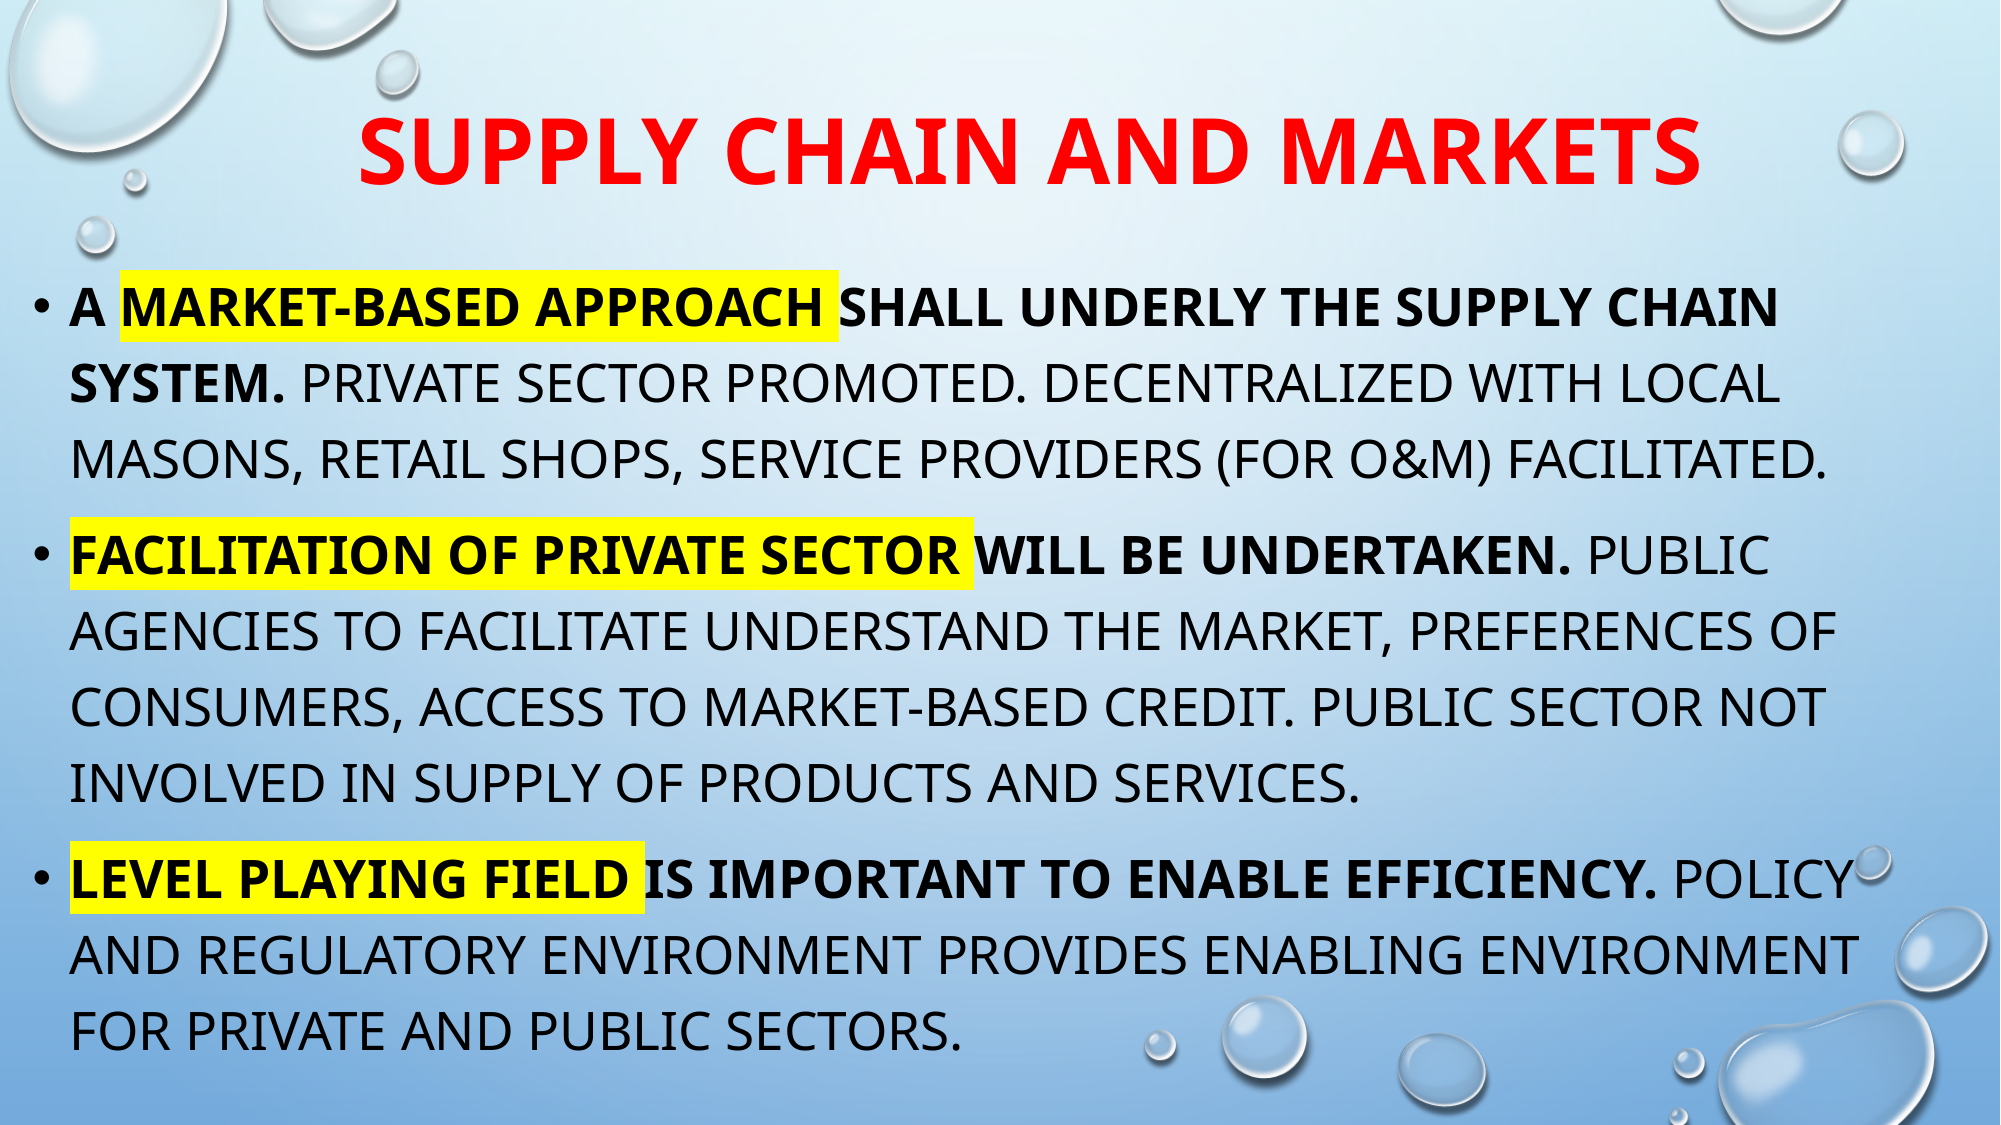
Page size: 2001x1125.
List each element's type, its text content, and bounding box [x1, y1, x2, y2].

title SUPPLY CHAIN AND MARKETS [180, 56, 1881, 253]
list A market-based approach shall underly the supply chain system. private sector promoted. decentralized with local masons, retail shops, service providers (for O&M) FACILITATED. Facilitation of private sector will be undertaken. public agencies to facilitatE understand the market, preferences of consumers, access to market-based credit. Public sector NOT involved in supply of products and services. Level playing field is important to enable efficiency. policy and regulatory environment provides enabling environment for private and public sectors. [17, 253, 1962, 1080]
picture [0, 0, 2000, 1125]
